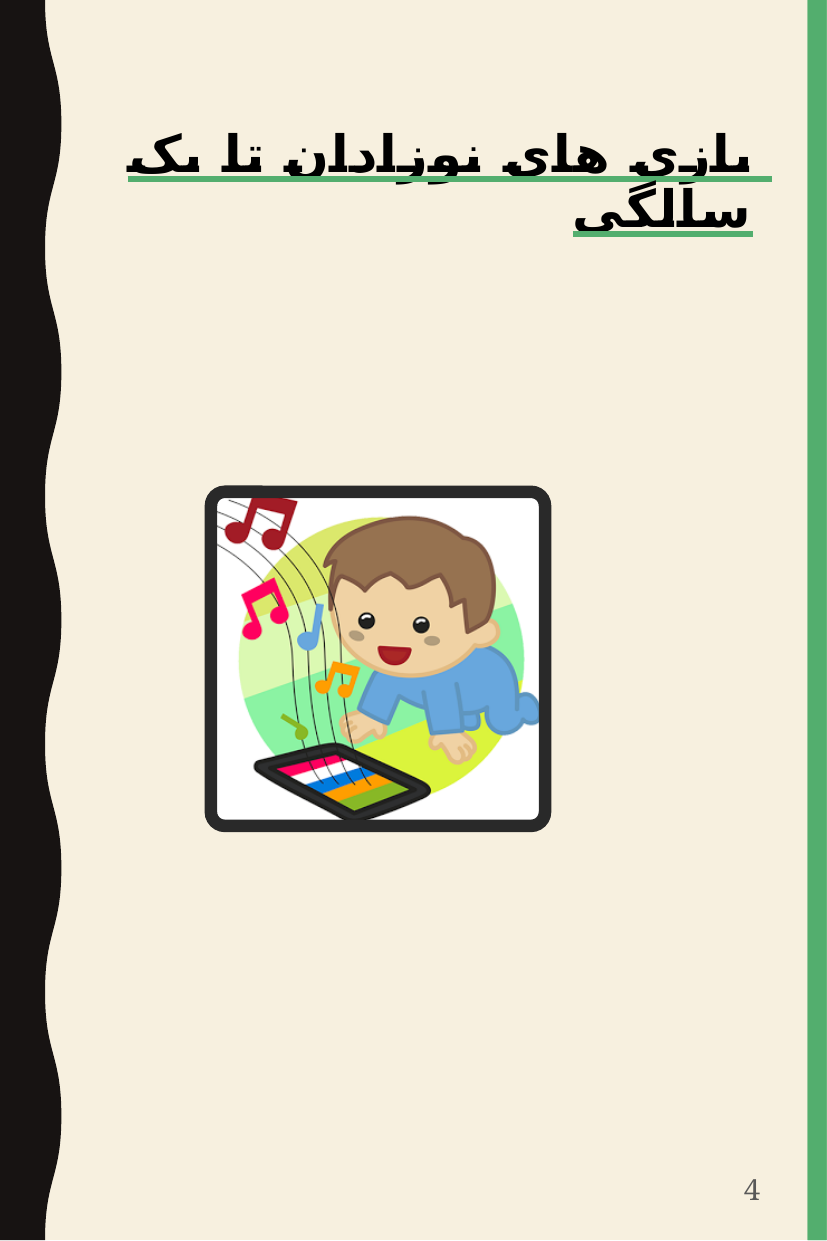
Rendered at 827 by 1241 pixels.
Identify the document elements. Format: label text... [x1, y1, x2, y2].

picture [210, 491, 545, 826]
slide_number 4 [688, 1157, 776, 1221]
title بازی های نوزادان تا یک سالگی [75, 120, 768, 366]
